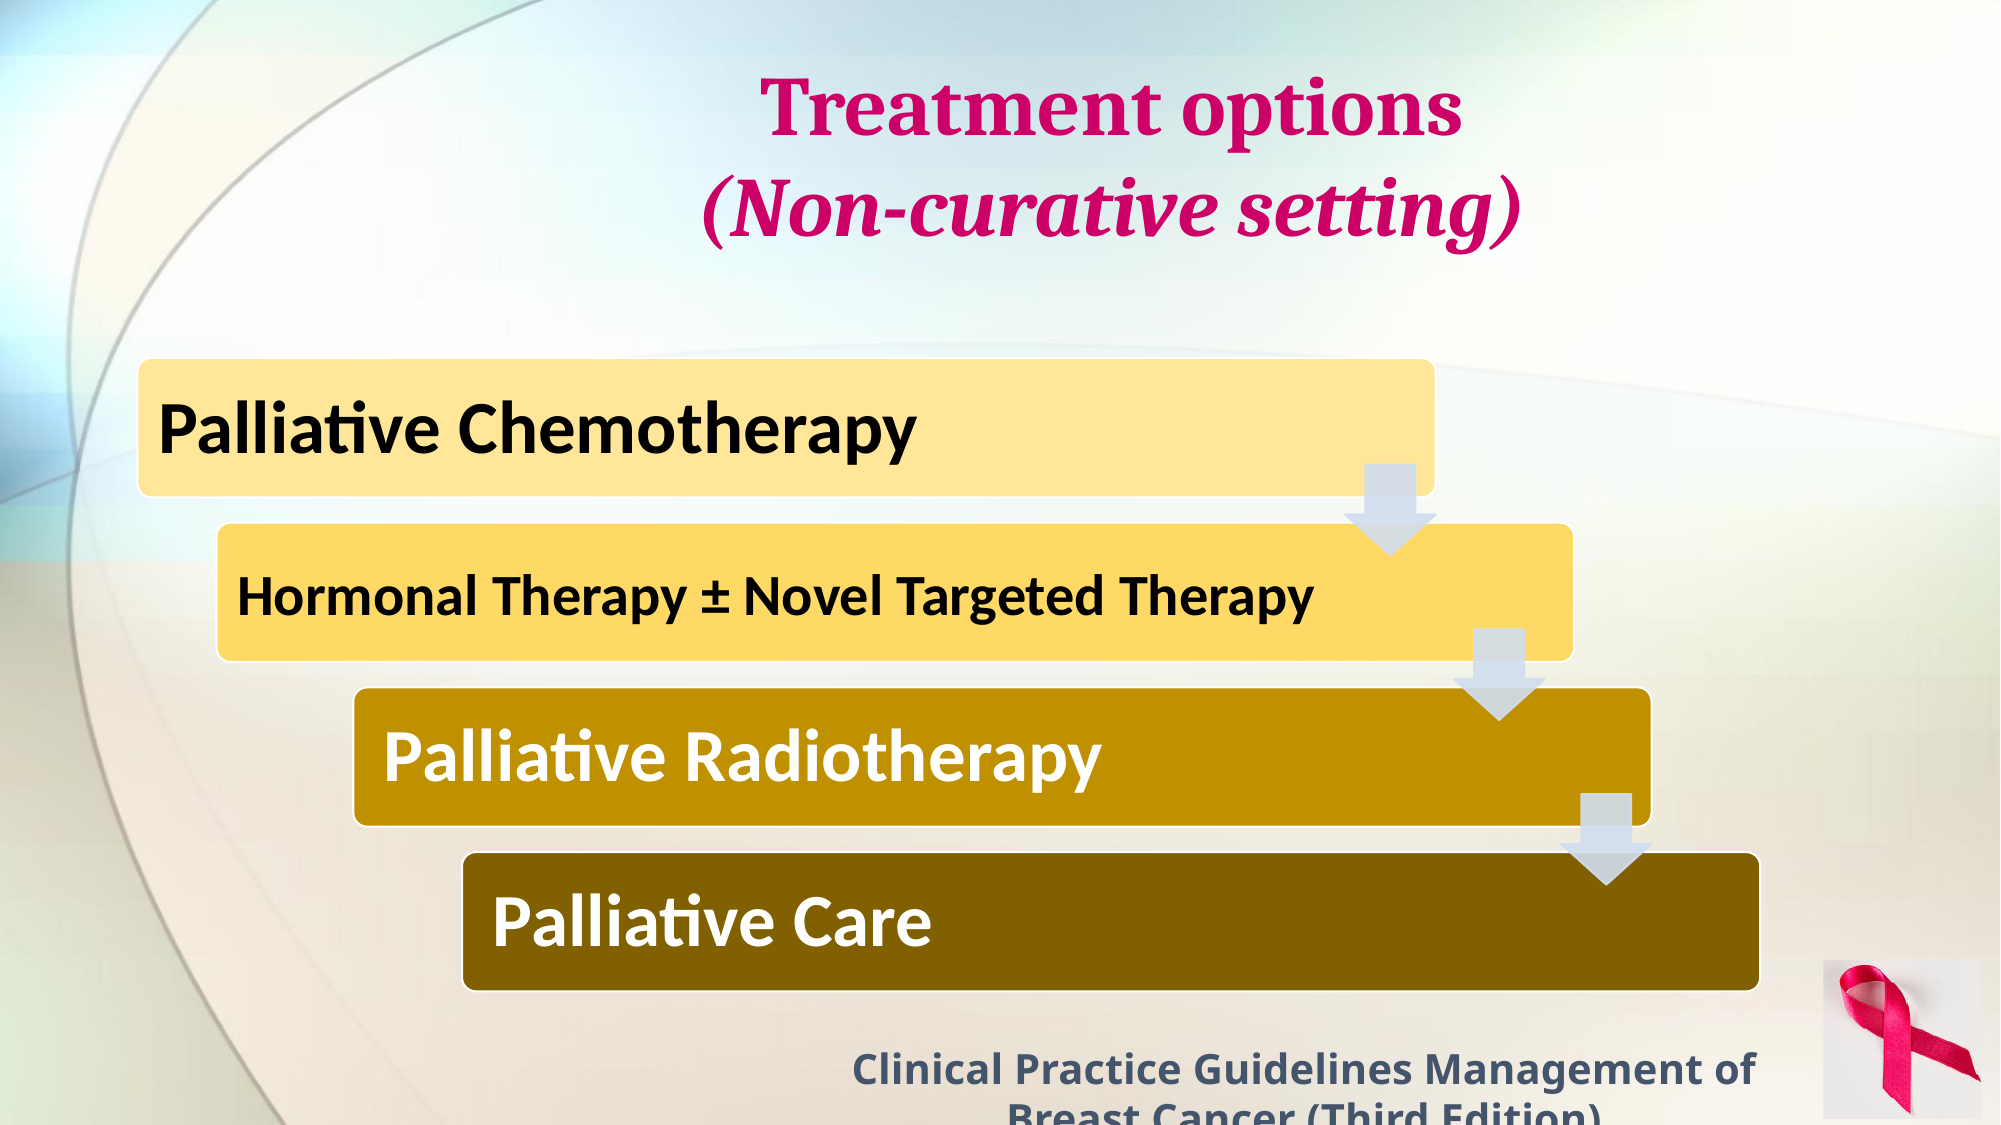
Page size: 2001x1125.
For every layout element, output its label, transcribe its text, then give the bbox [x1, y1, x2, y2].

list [137, 357, 1761, 992]
text_box Treatment options (Non-curative setting) [381, 43, 1863, 261]
text_box Clinical Practice Guidelines Management of Breast Cancer (Third Edition) [788, 1035, 1820, 1125]
picture [0, 0, 2001, 1125]
